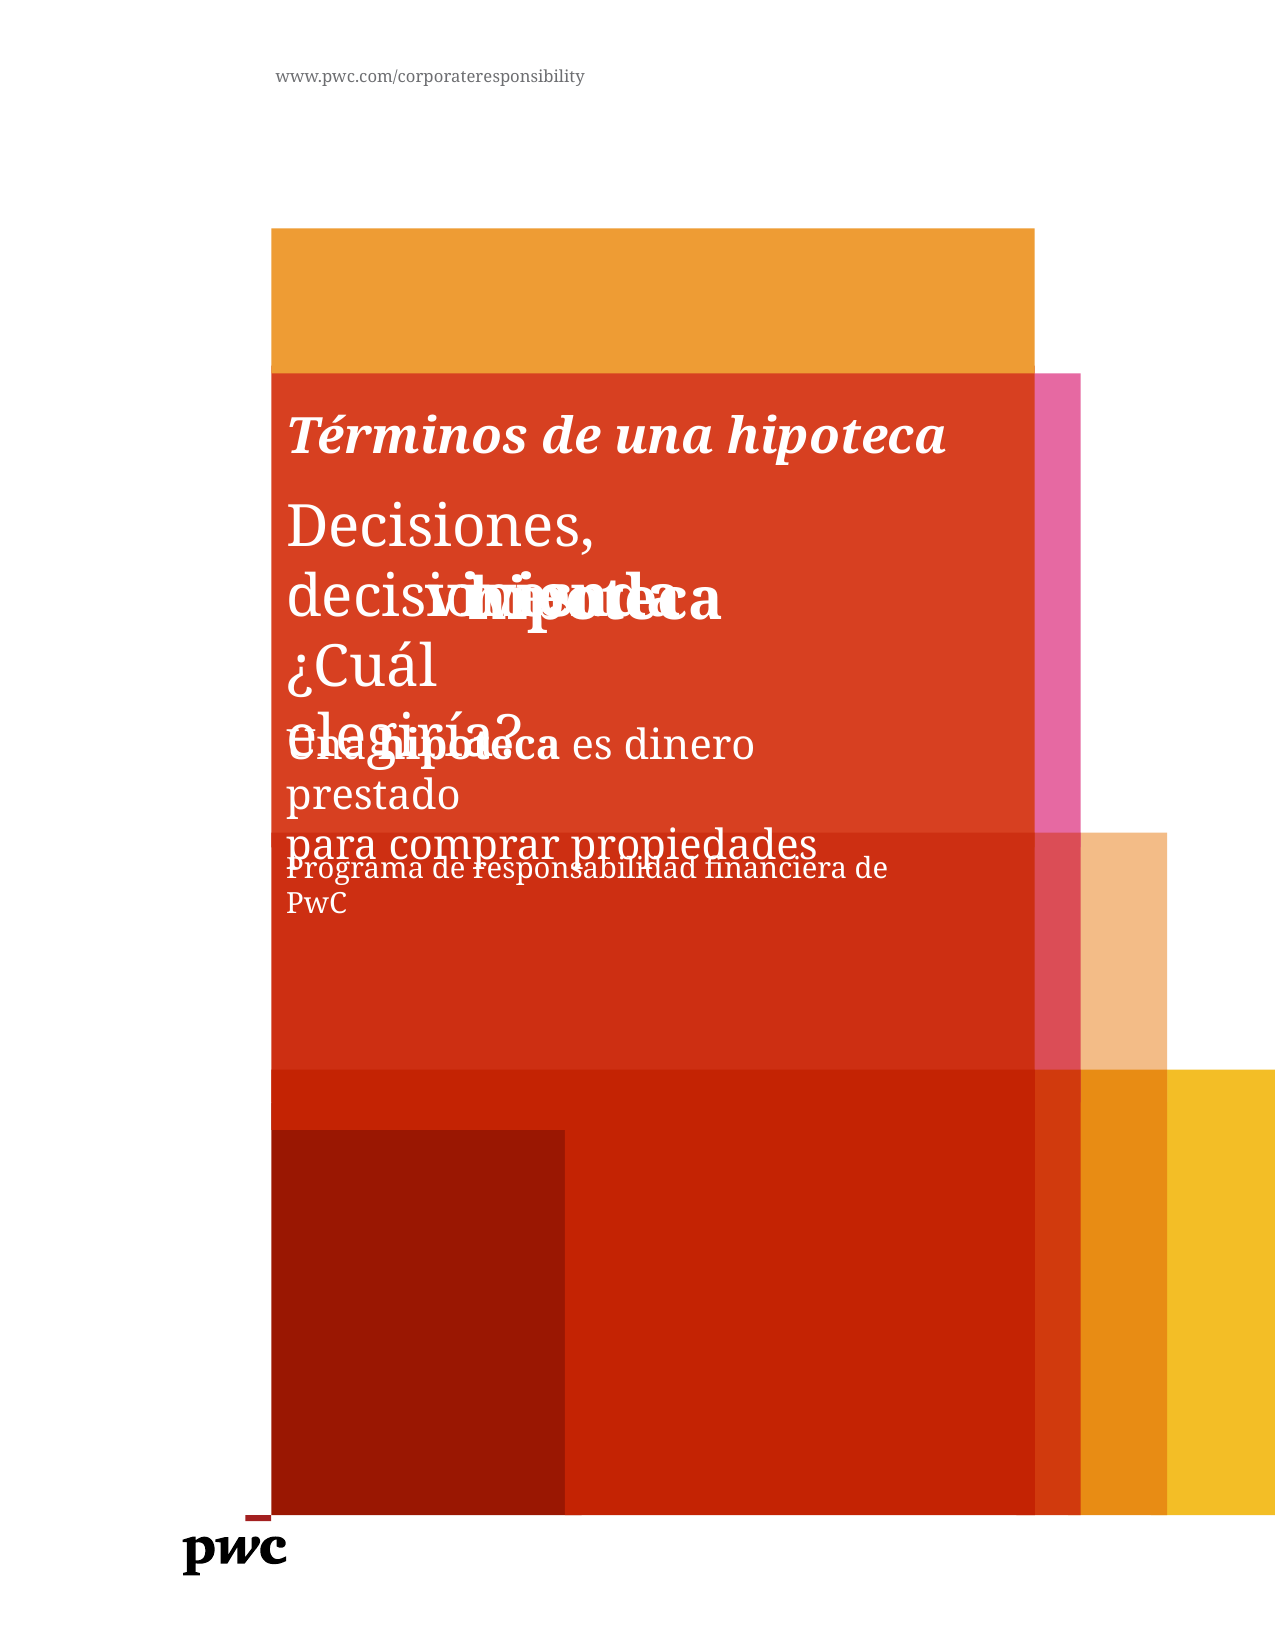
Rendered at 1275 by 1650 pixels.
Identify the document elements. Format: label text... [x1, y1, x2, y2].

text_box www.pwc.com/corporateresponsibility [275, 65, 590, 86]
text_box hipoteca [468, 561, 724, 632]
text_box Decisiones, decisiones… ¿Cuál elegiría? [286, 488, 924, 717]
subtitle Programa de responsabilidad financiera de PwC [286, 868, 924, 885]
text_box Una hipoteca es dinero prestado para comprar propiedades [286, 717, 924, 868]
text_box vivienda [425, 558, 682, 629]
title Términos de una hipoteca [286, 403, 1008, 465]
